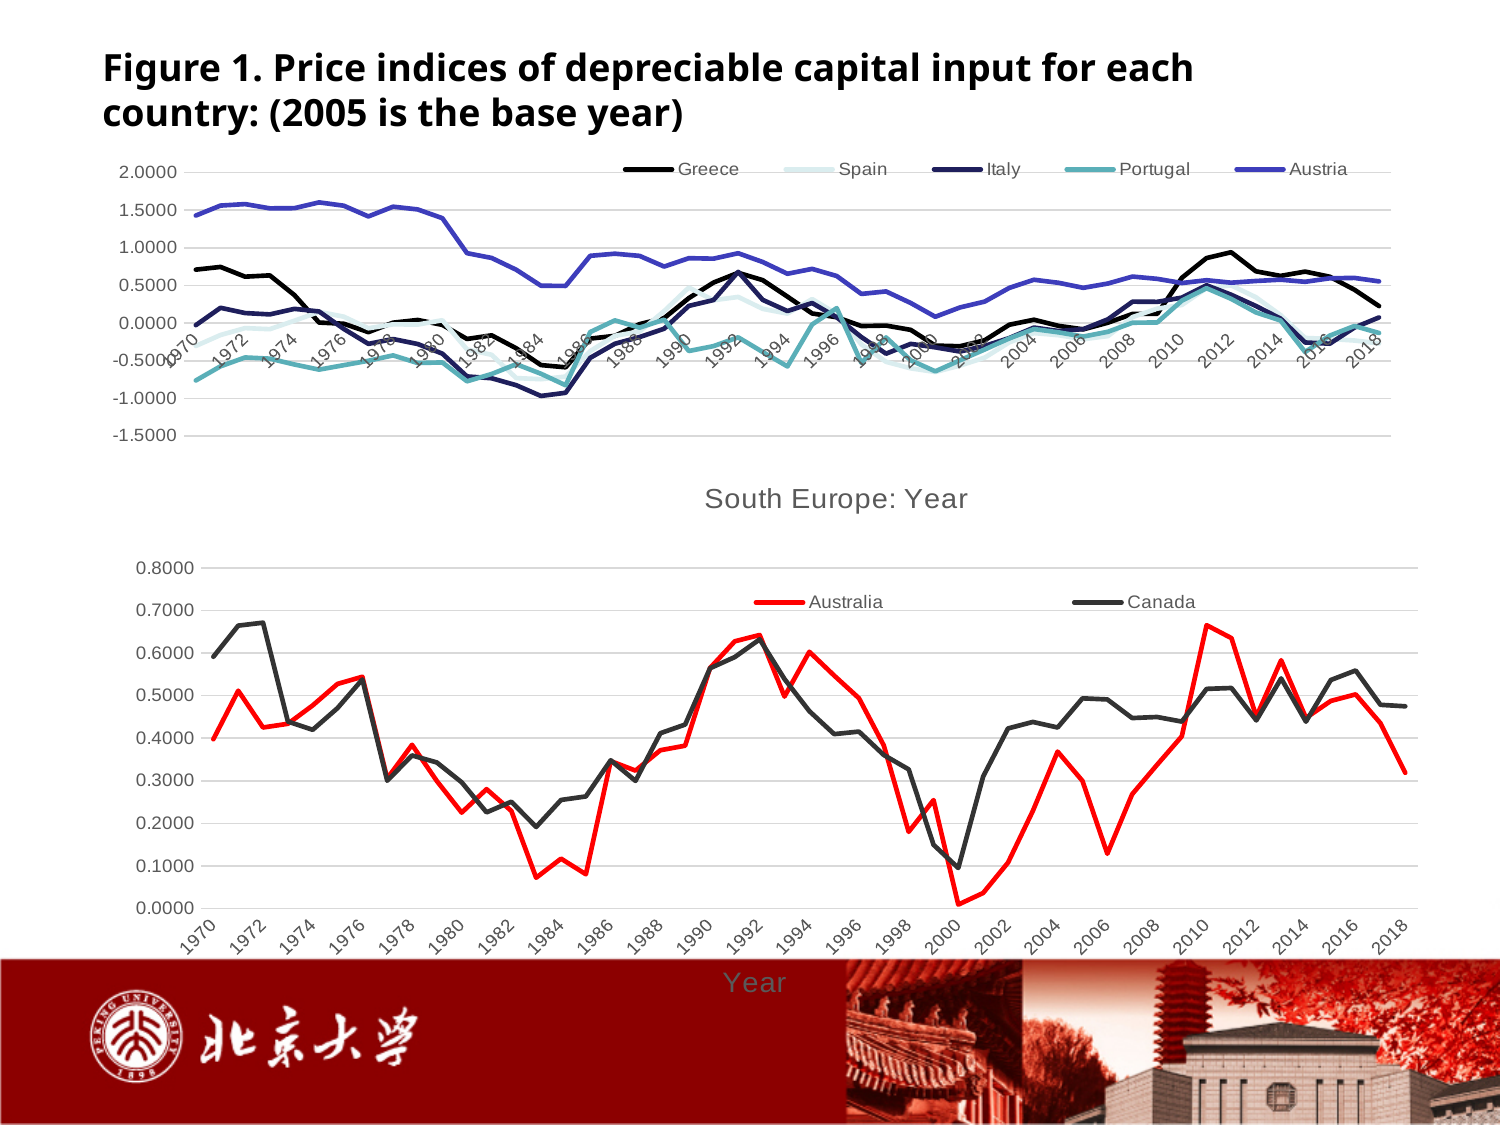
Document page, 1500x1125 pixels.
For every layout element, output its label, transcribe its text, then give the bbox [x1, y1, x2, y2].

text_box Figure 1. Price indices of depreciable capital input for each country: (2005 is the base year) [87, 36, 1350, 142]
chart [112, 137, 1436, 1008]
picture [0, 0, 1500, 1125]
